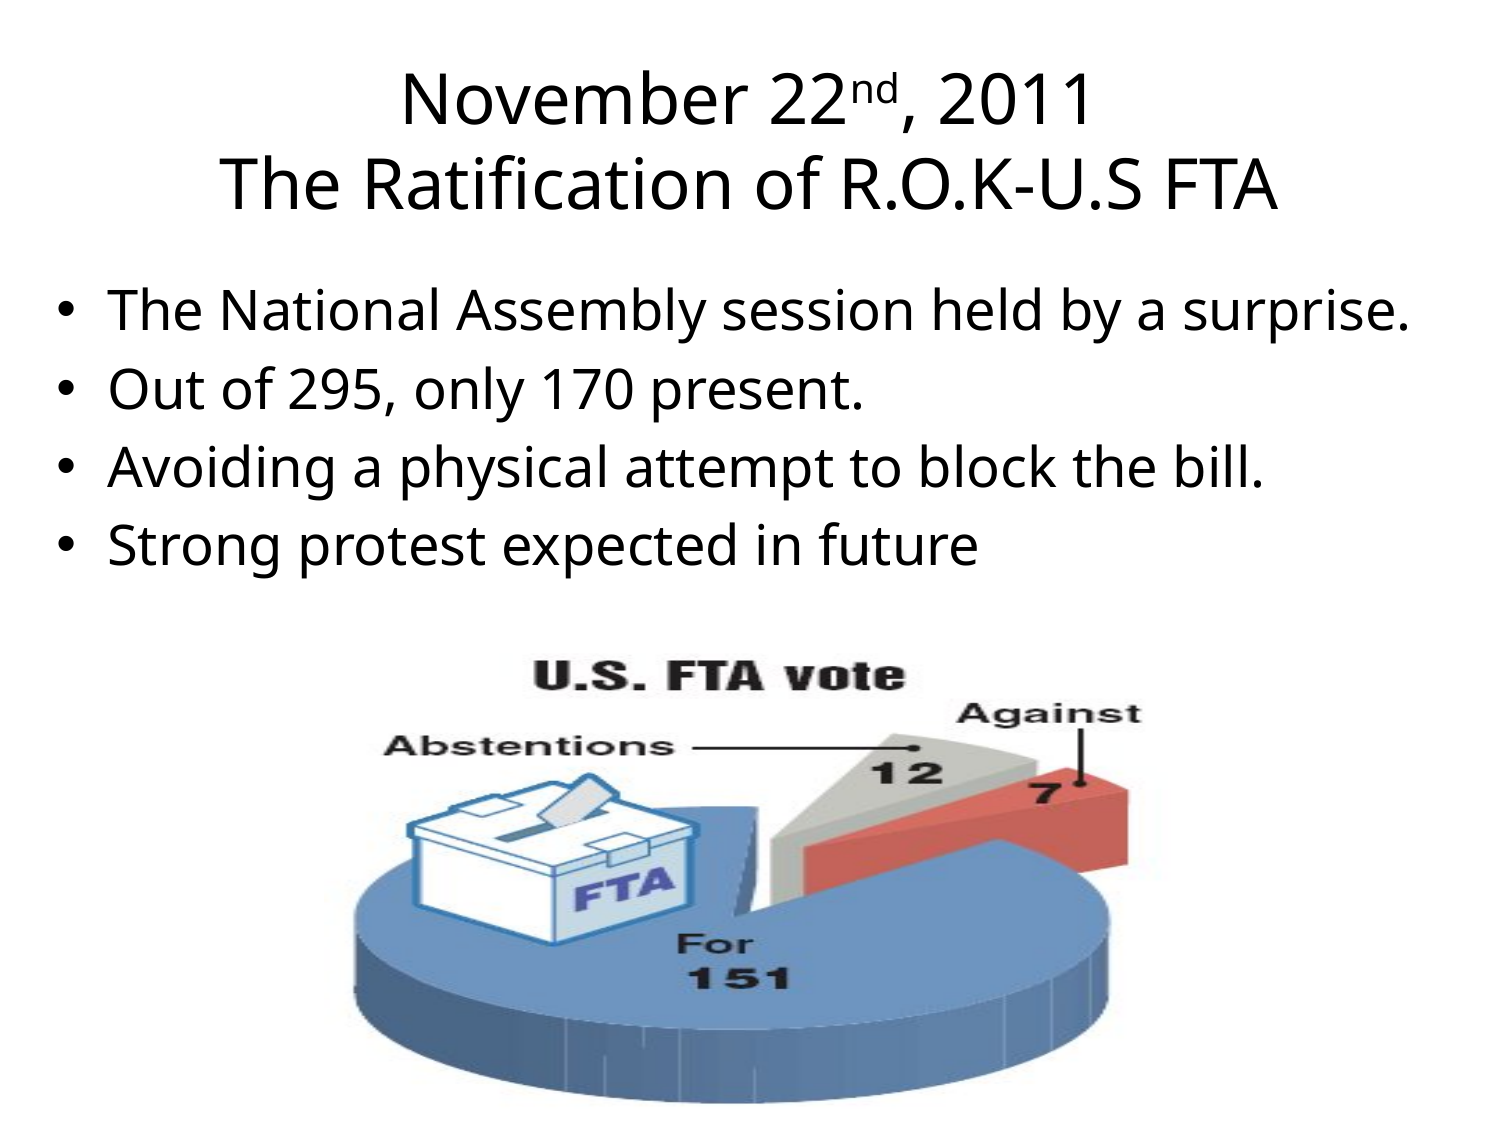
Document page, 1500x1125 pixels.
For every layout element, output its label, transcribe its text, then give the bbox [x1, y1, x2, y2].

title November 22nd, 2011 The Ratification of R.O.K-U.S FTA [75, 45, 1425, 233]
picture [324, 631, 1176, 1125]
list The National Assembly session held by a surprise. Out of 295, only 170 present. Avoiding a physical attempt to block the bill. Strong protest expected in future [41, 267, 1436, 646]
